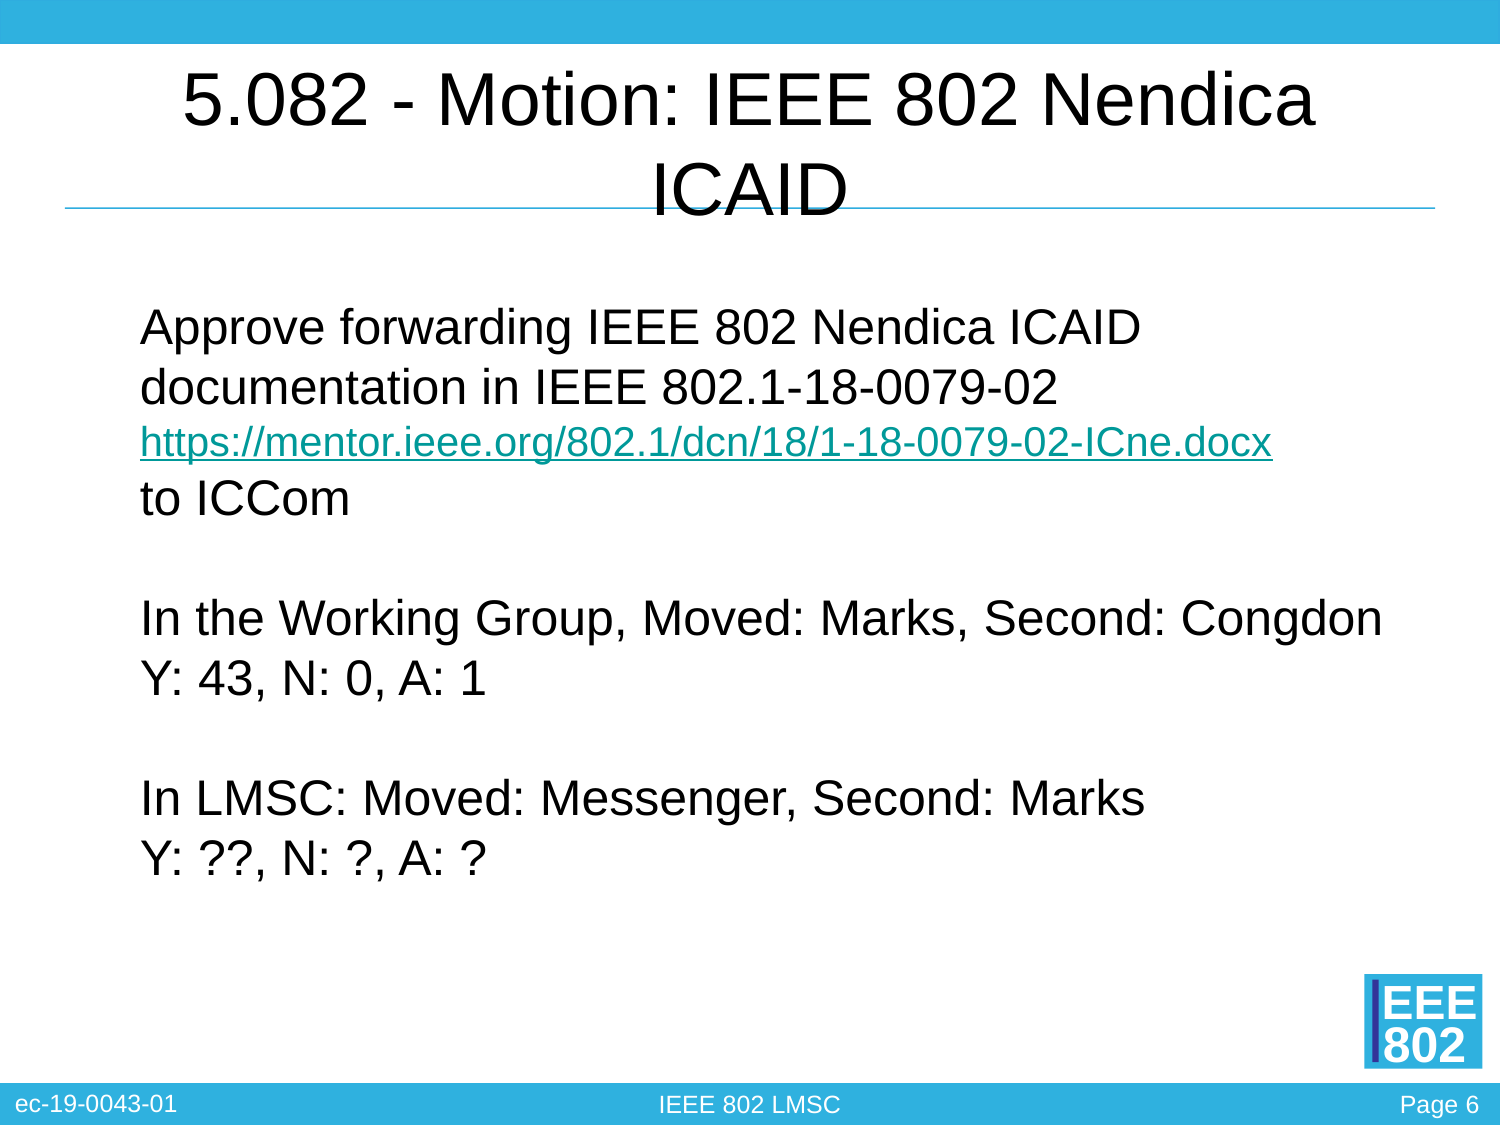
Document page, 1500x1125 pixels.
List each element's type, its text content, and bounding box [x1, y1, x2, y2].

title 5.082 - Motion: IEEE 802 Nendica ICAID [75, 75, 1425, 205]
text_box Approve forwarding IEEE 802 Nendica ICAID documentation in IEEE 802.1-18-0079-02 https://mentor.ieee.org/802.1/dcn/18/1-18-0079-02-ICne.docx to ICCom In the Working Group, Moved: Marks, Second: Congdon Y: 43, N: 0, A: 1 In LMSC: Moved: Messenger, Second: Marks Y: ??, N: ?, A: ? [125, 287, 1425, 953]
